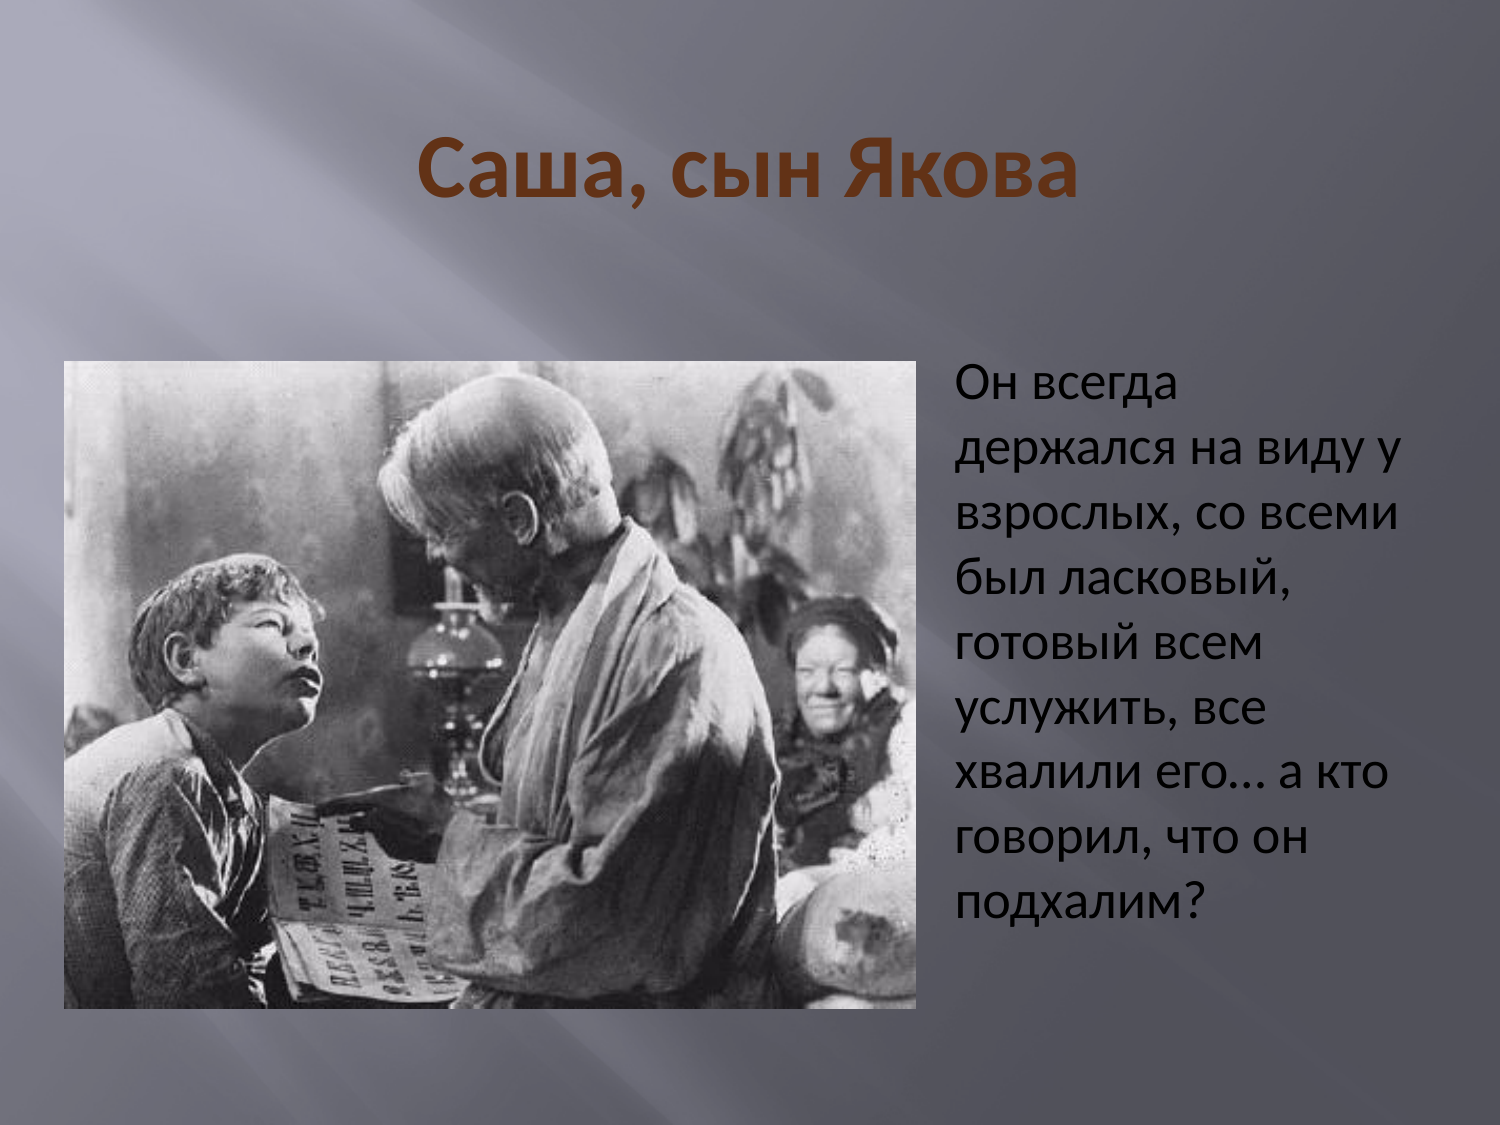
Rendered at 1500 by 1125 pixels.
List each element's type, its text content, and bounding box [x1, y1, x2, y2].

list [64, 361, 916, 1009]
title Саша, сын Якова [75, 54, 1425, 268]
list Он всегда держался на виду у взрослых, со всеми был ласковый, готовый всем услужить, все хвалили его… а кто говорил, что он подхалим? [856, 338, 1425, 1005]
